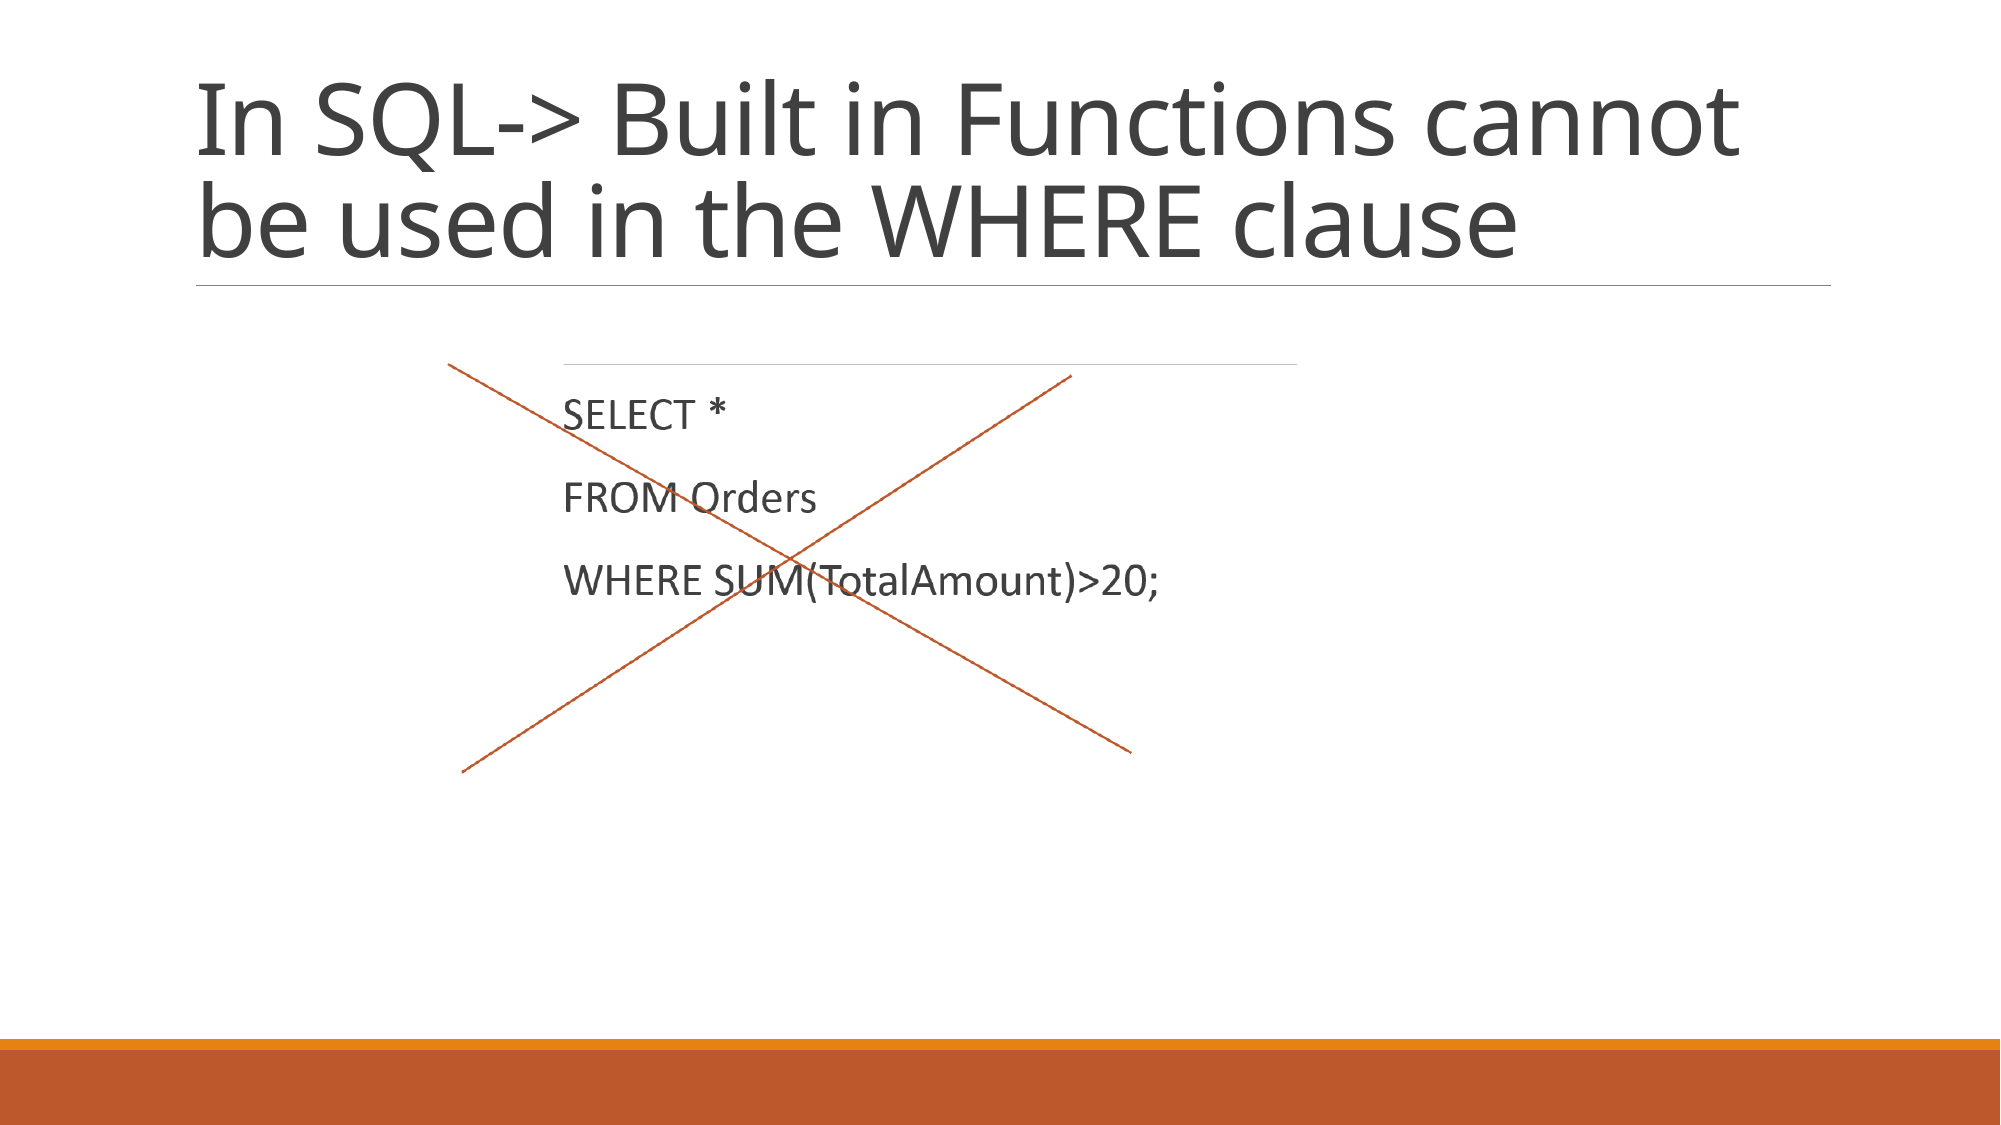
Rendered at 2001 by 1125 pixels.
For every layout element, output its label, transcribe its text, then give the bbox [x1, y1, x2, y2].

picture [398, 350, 1297, 815]
title In SQL-> Built in Functions cannot be used in the WHERE clause [180, 47, 1830, 285]
